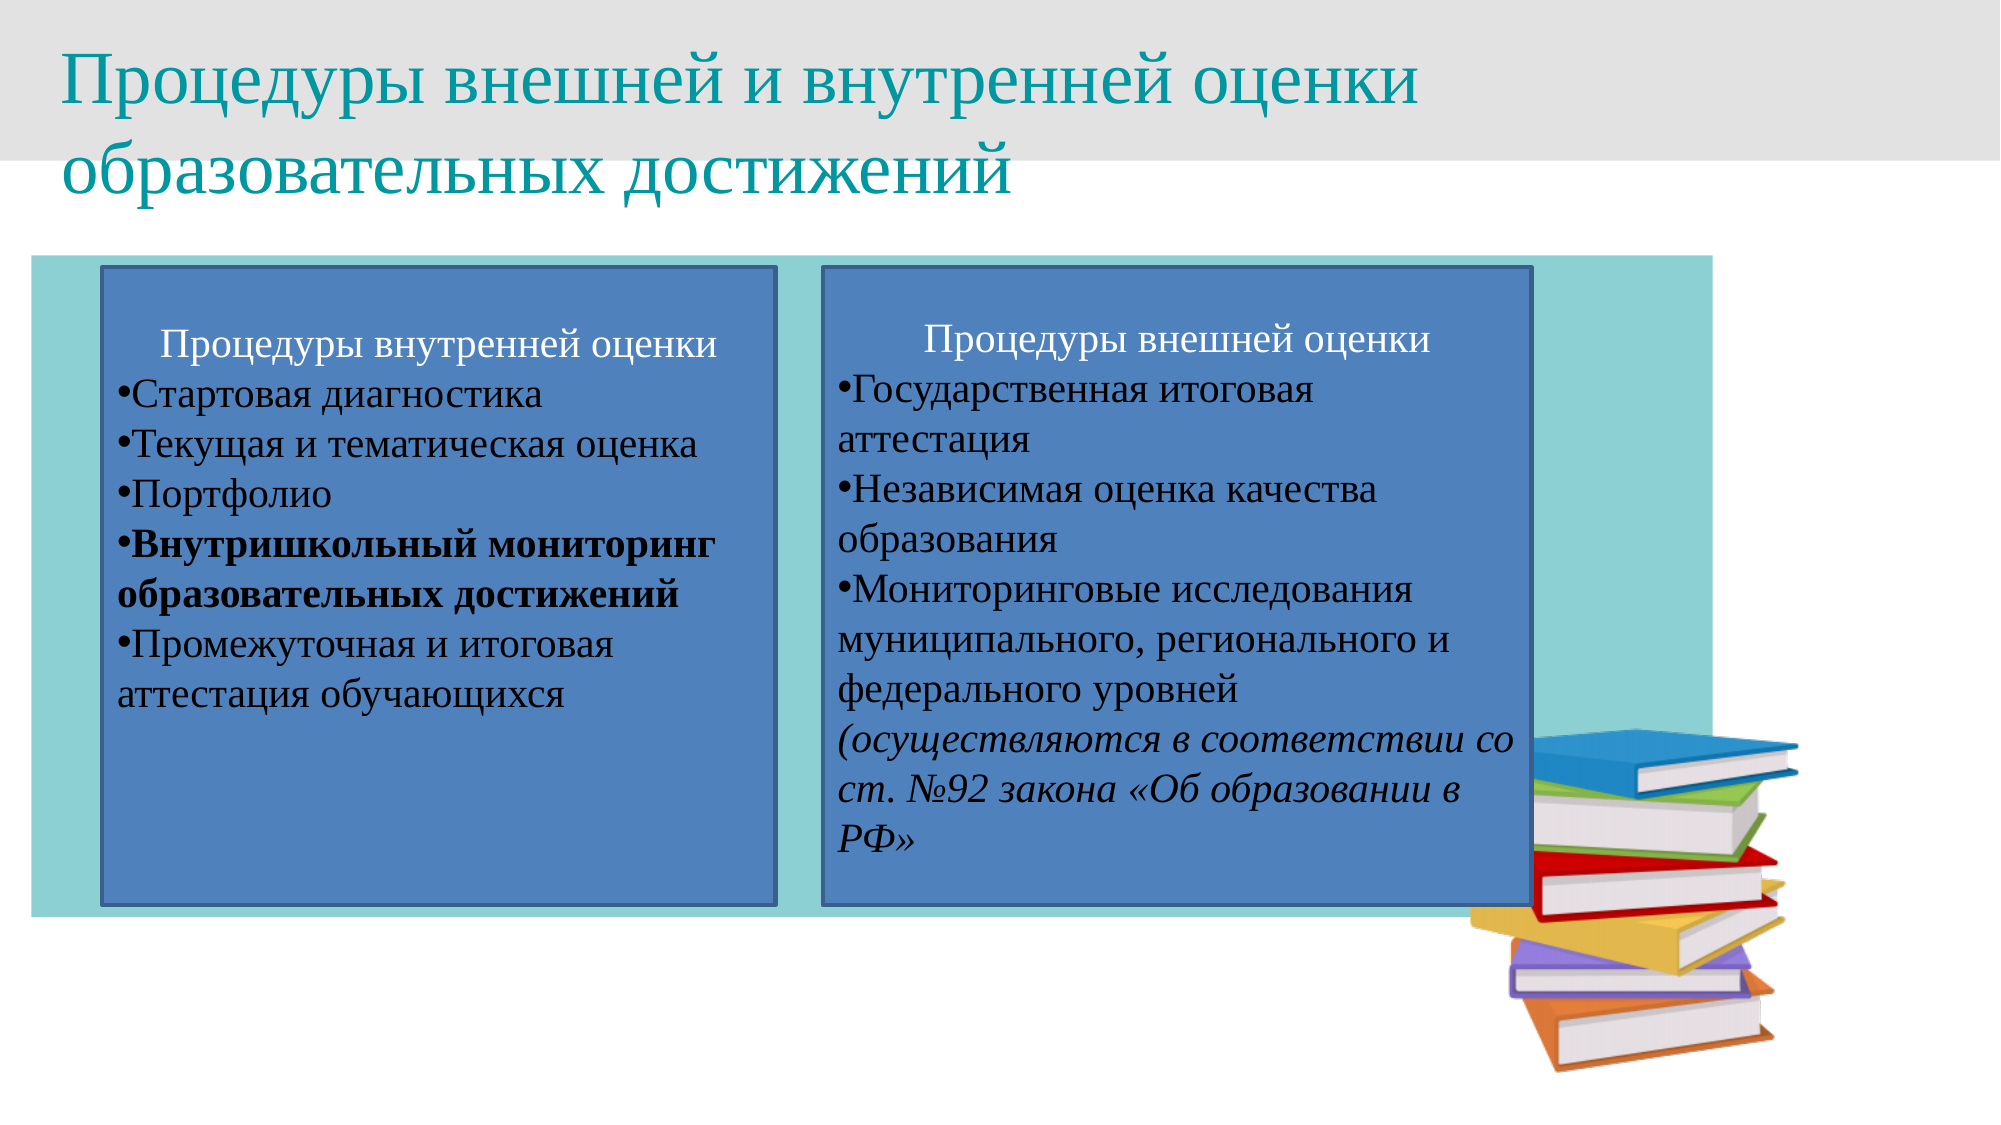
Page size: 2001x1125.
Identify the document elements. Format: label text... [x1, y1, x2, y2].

text_box Процедуры внешней оценки Государственная итоговая аттестация Независимая оценка качества образования Мониторинговые исследования муниципального, регионального и федерального уровней (осуществляются в соответствии со ст. №92 закона «Об образовании в РФ» [821, 265, 1534, 907]
text_box [778, 338, 821, 826]
text_box [29, 253, 1715, 919]
text_box Процедуры внутренней оценки Стартовая диагностика Текущая и тематическая оценка Портфолио Внутришкольный мониторинг образовательных достижений Промежуточная и итоговая аттестация обучающихся [100, 265, 778, 907]
list Процедуры внешней и внутренней оценки образовательных достижений [31, 20, 1969, 244]
picture [1460, 703, 1810, 1098]
text_box [0, 0, 2000, 163]
